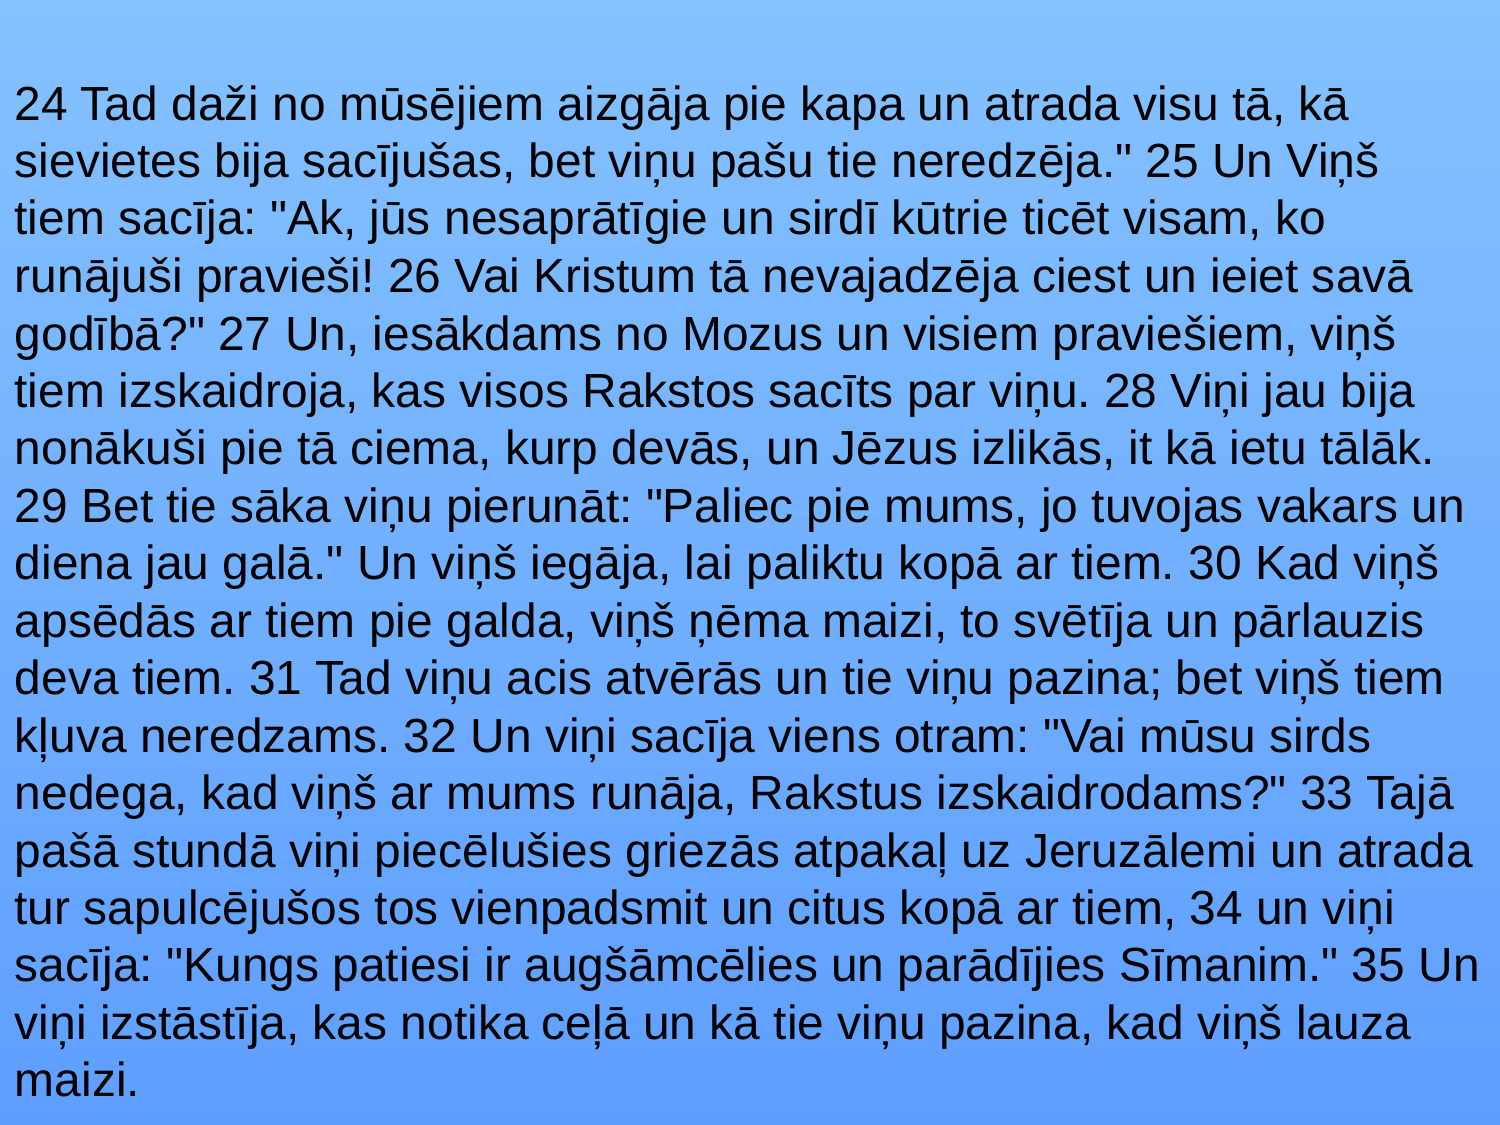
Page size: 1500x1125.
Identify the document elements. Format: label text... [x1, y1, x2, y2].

text_box 24 Tad daži no mūsējiem aizgāja pie kapa un atrada visu tā, kā sievietes bija sacījušas, bet viņu pašu tie neredzēja." 25 Un Viņš tiem sacīja: "Ak, jūs nesaprātīgie un sirdī kūtrie ticēt visam, ko runājuši pravieši! 26 Vai Kristum tā nevajadzēja ciest un ieiet savā godībā?" 27 Un, iesākdams no Mozus un visiem praviešiem, viņš tiem izskaidroja, kas visos Rakstos sacīts par viņu. 28 Viņi jau bija nonākuši pie tā ciema, kurp devās, un Jēzus izlikās, it kā ietu tālāk. 29 Bet tie sāka viņu pierunāt: "Paliec pie mums, jo tuvojas vakars un diena jau galā." Un viņš iegāja, lai paliktu kopā ar tiem. 30 Kad viņš apsēdās ar tiem pie galda, viņš ņēma maizi, to svētīja un pārlauzis deva tiem. 31 Tad viņu acis atvērās un tie viņu pazina; bet viņš tiem kļuva neredzams. 32 Un viņi sacīja viens otram: "Vai mūsu sirds nedega, kad viņš ar mums runāja, Rakstus izskaidrodams?" 33 Tajā pašā stundā viņi piecēlušies griezās atpakaļ uz Jeruzālemi un atrada tur sapulcējušos tos vienpadsmit un citus kopā ar tiem, 34 un viņi sacīja: "Kungs patiesi ir augšāmcēlies un parādījies Sīmanim." 35 Un viņi izstāstīja, kas notika ceļā un kā tie viņu pazina, kad viņš lauza maizi. [0, 64, 1500, 1114]
